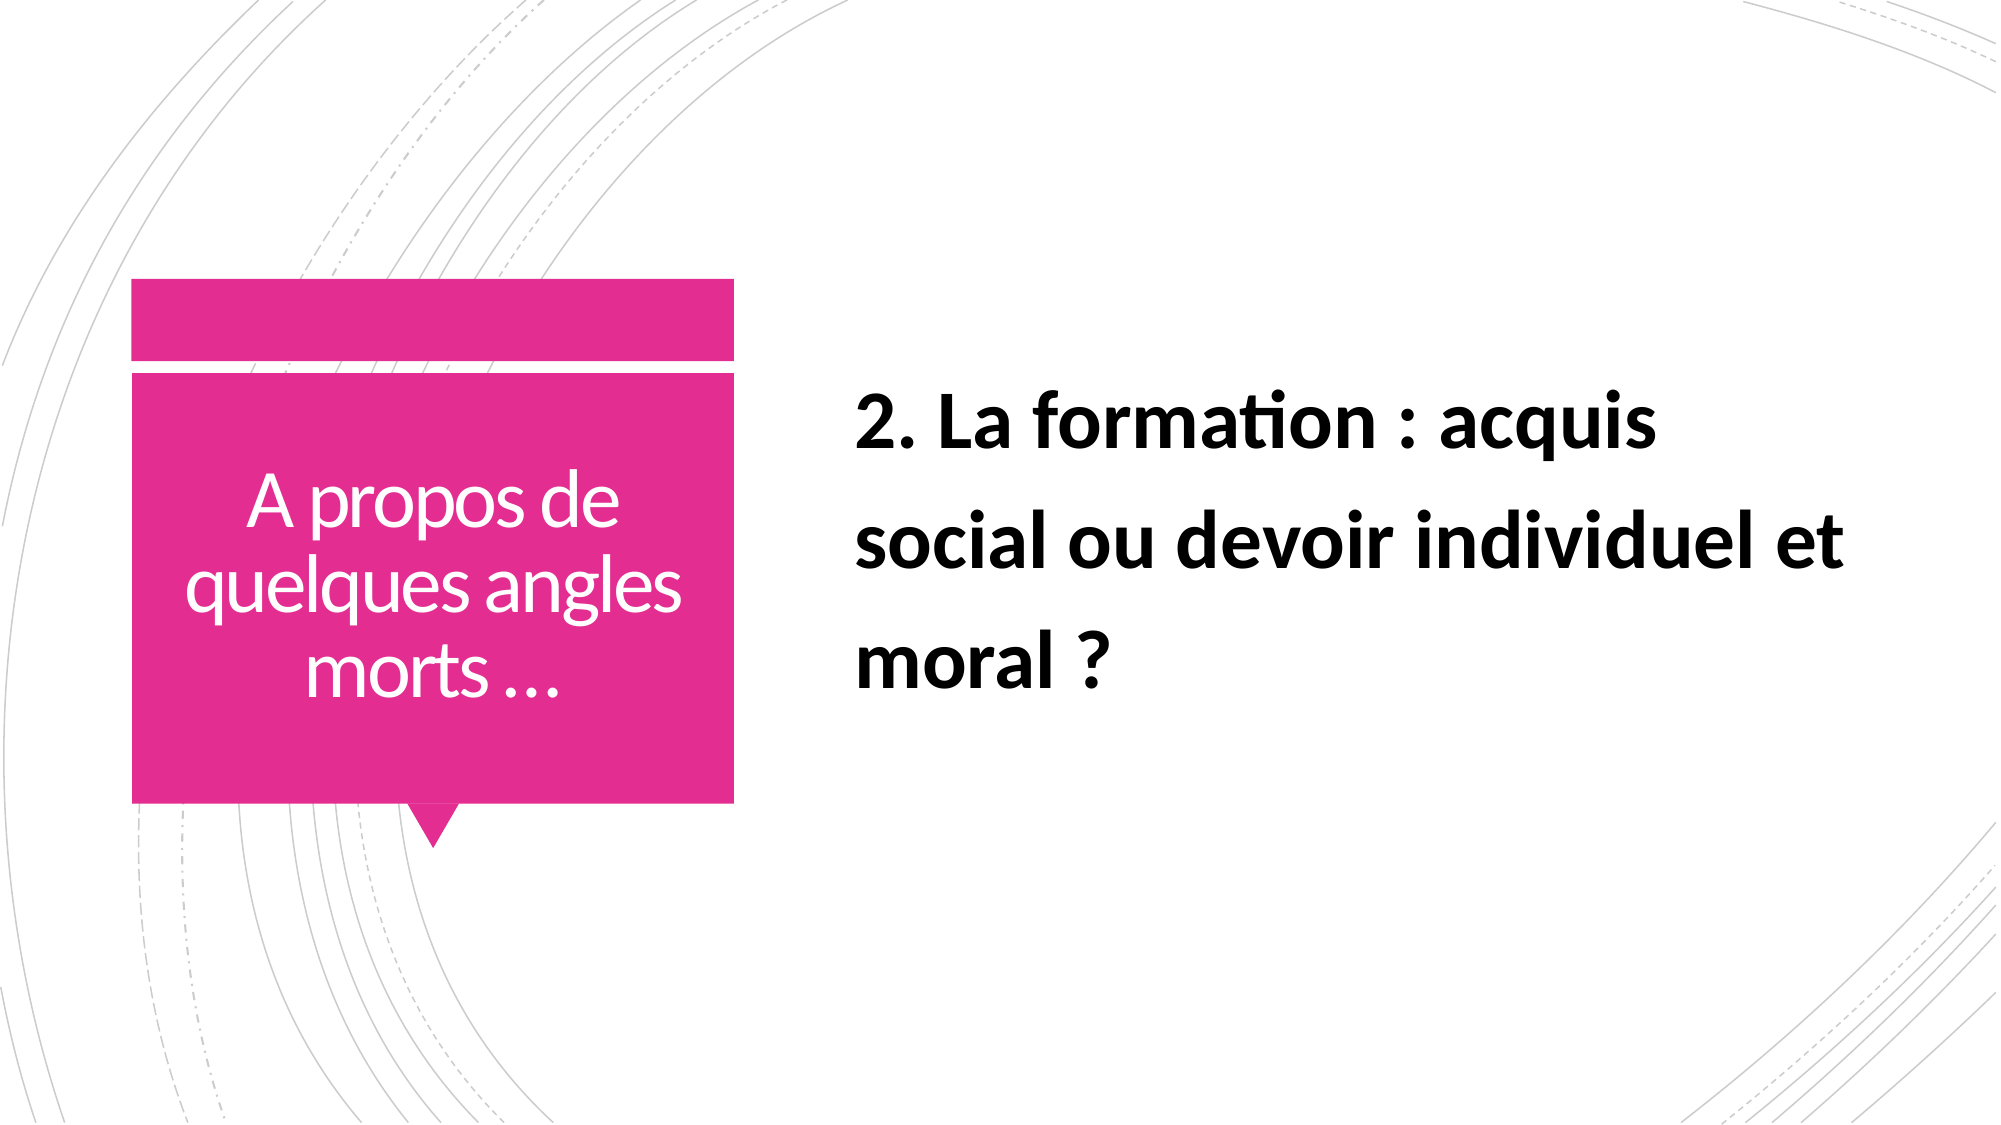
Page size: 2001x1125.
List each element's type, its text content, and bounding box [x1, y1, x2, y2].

title A propos de quelques angles morts … [145, 385, 720, 789]
list 2. La formation : acquis social ou devoir individuel et moral ? [839, 131, 1871, 993]
